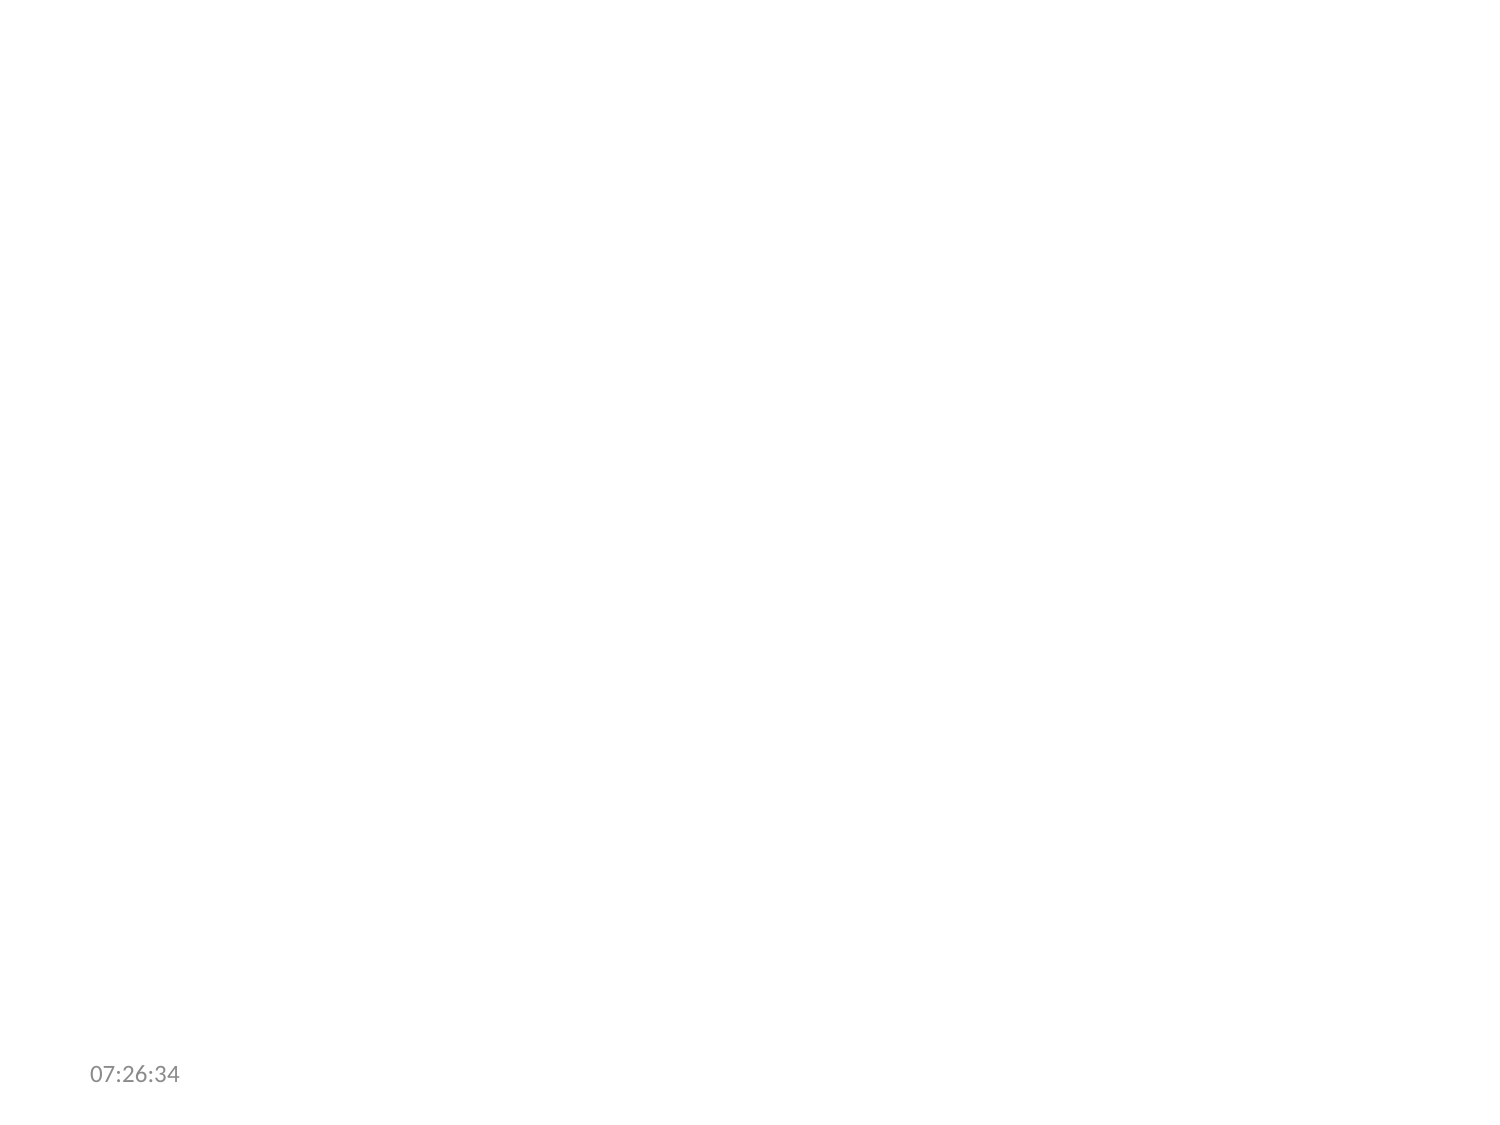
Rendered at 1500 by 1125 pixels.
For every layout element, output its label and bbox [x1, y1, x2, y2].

slide_number [75, 1042, 425, 1103]
